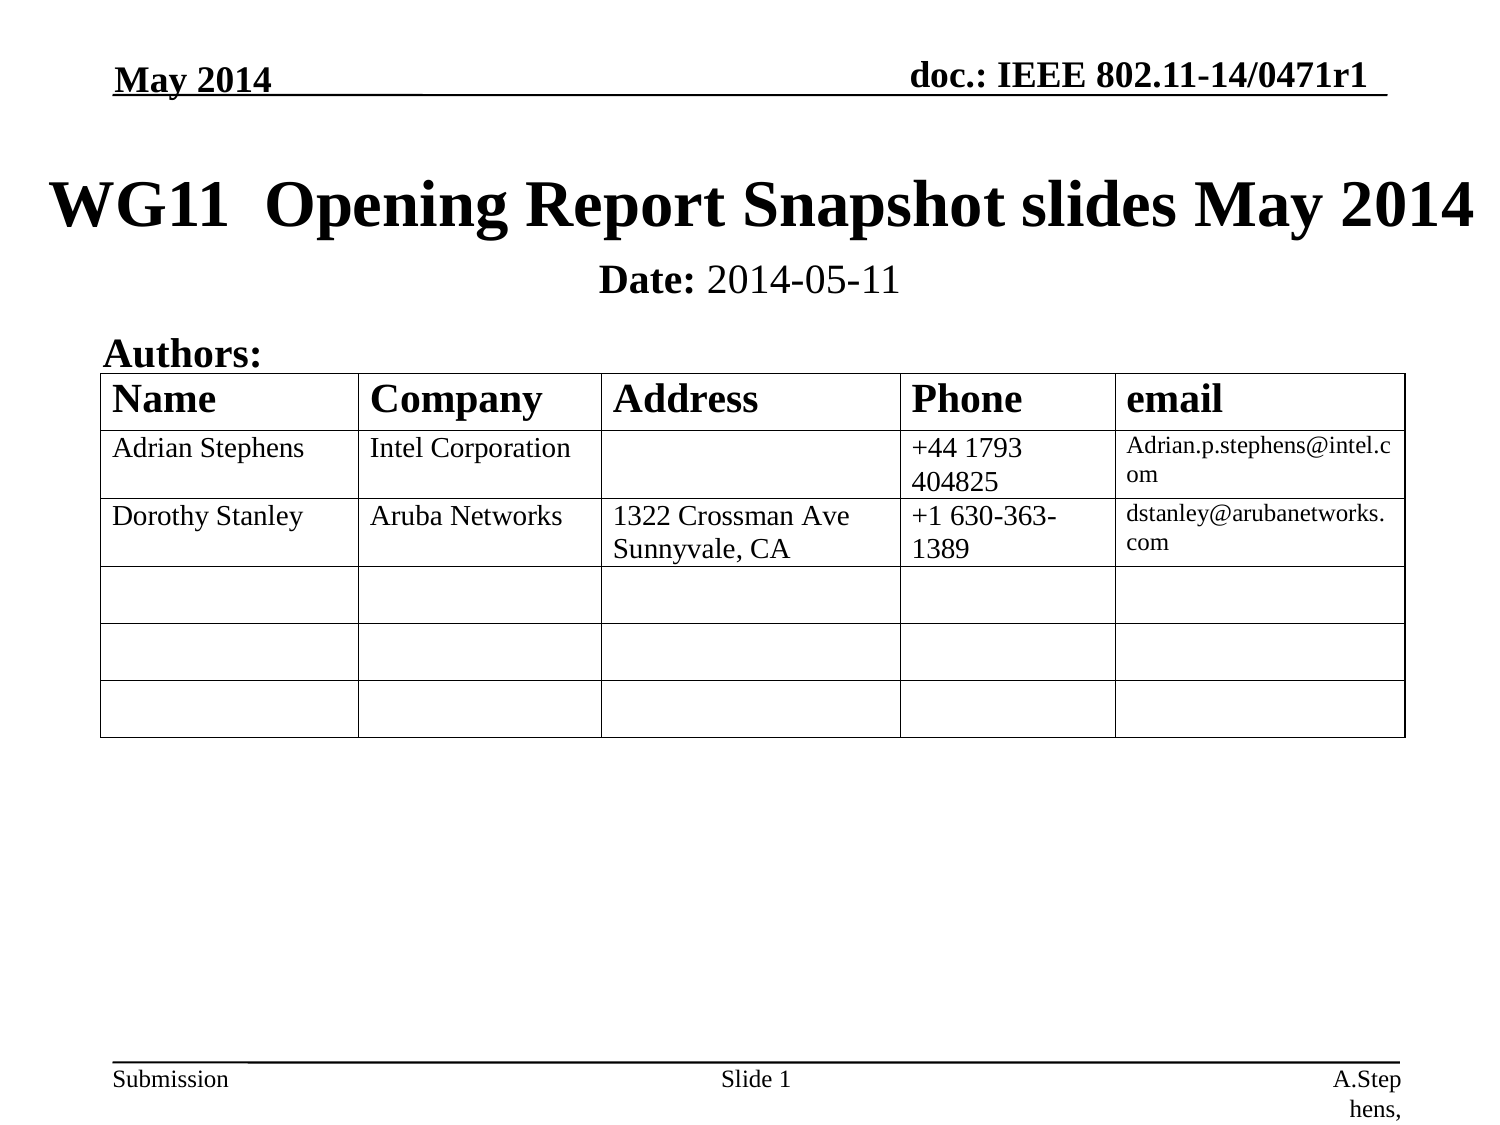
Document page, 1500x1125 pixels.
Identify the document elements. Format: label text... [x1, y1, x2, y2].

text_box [85, 373, 1436, 787]
text_box Authors: [87, 318, 325, 371]
list Date: 2014-05-11 [112, 249, 1388, 313]
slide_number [114, 54, 335, 100]
slide_number Slide 1 [712, 1062, 800, 1093]
footer A.Stephens, Intel, D. Stanley, Aruba [1325, 1062, 1402, 1093]
title WG11 Opening Report Snapshot slides May 2014 [24, 112, 1500, 288]
